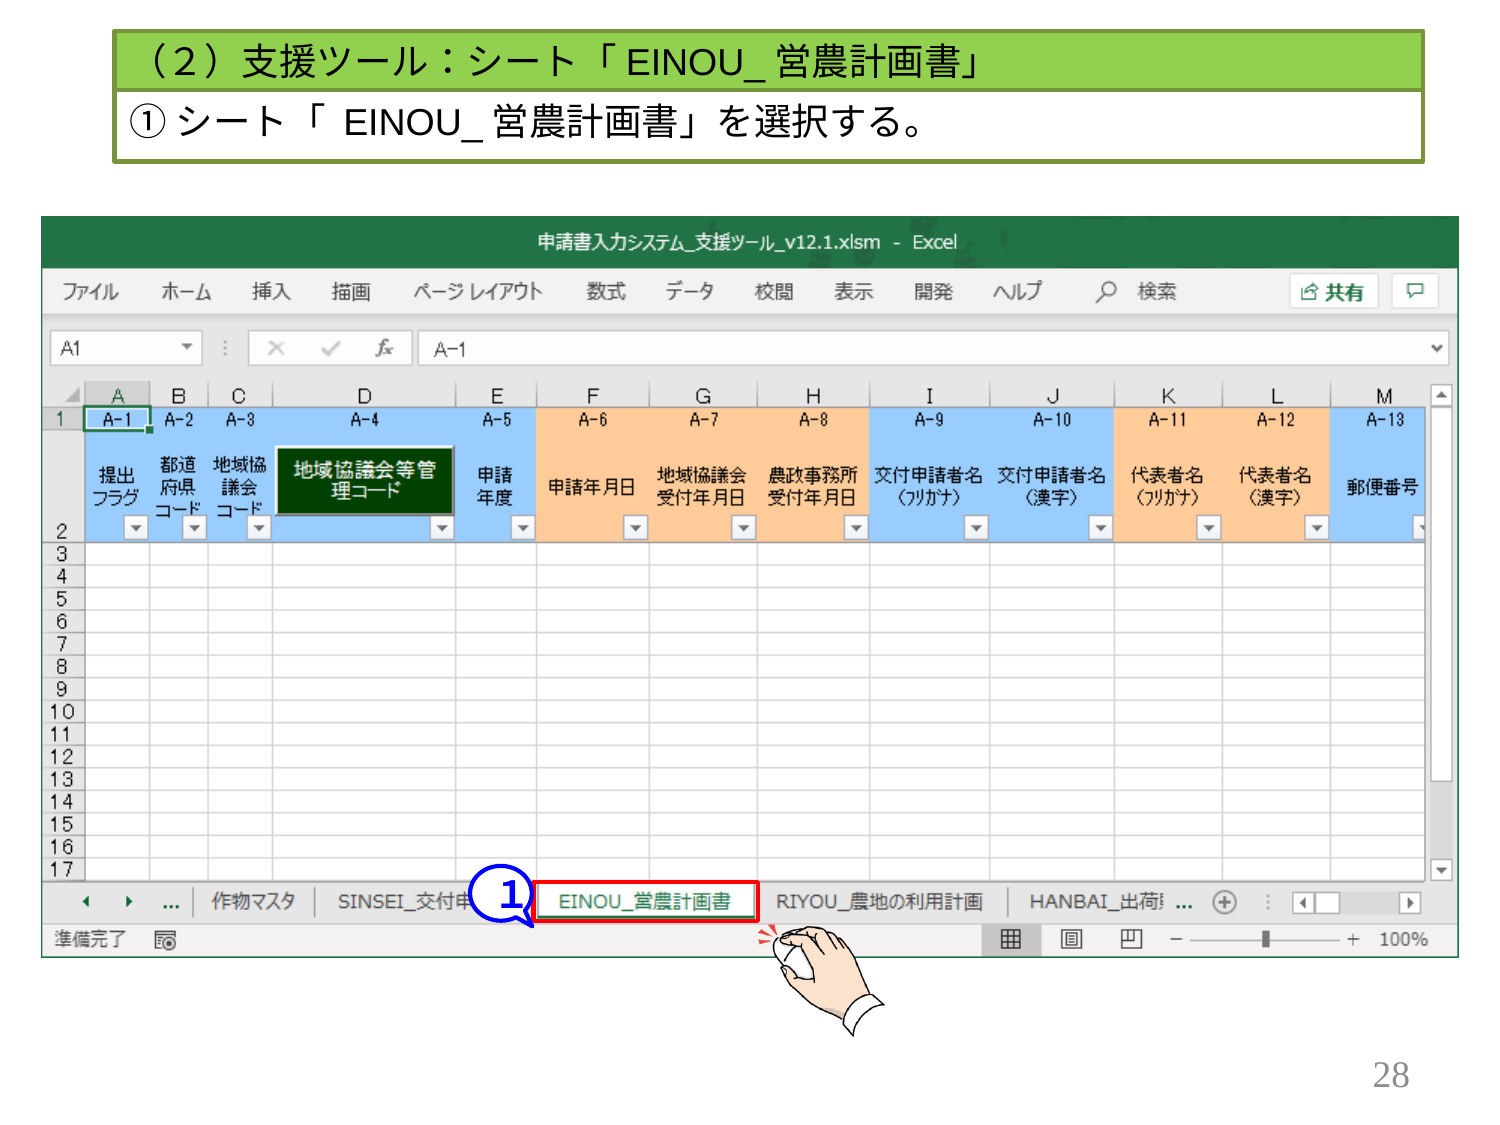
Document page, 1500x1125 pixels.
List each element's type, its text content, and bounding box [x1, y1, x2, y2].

slide_number 27 [1074, 1042, 1425, 1103]
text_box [114, 30, 1424, 162]
picture [41, 215, 1459, 1043]
